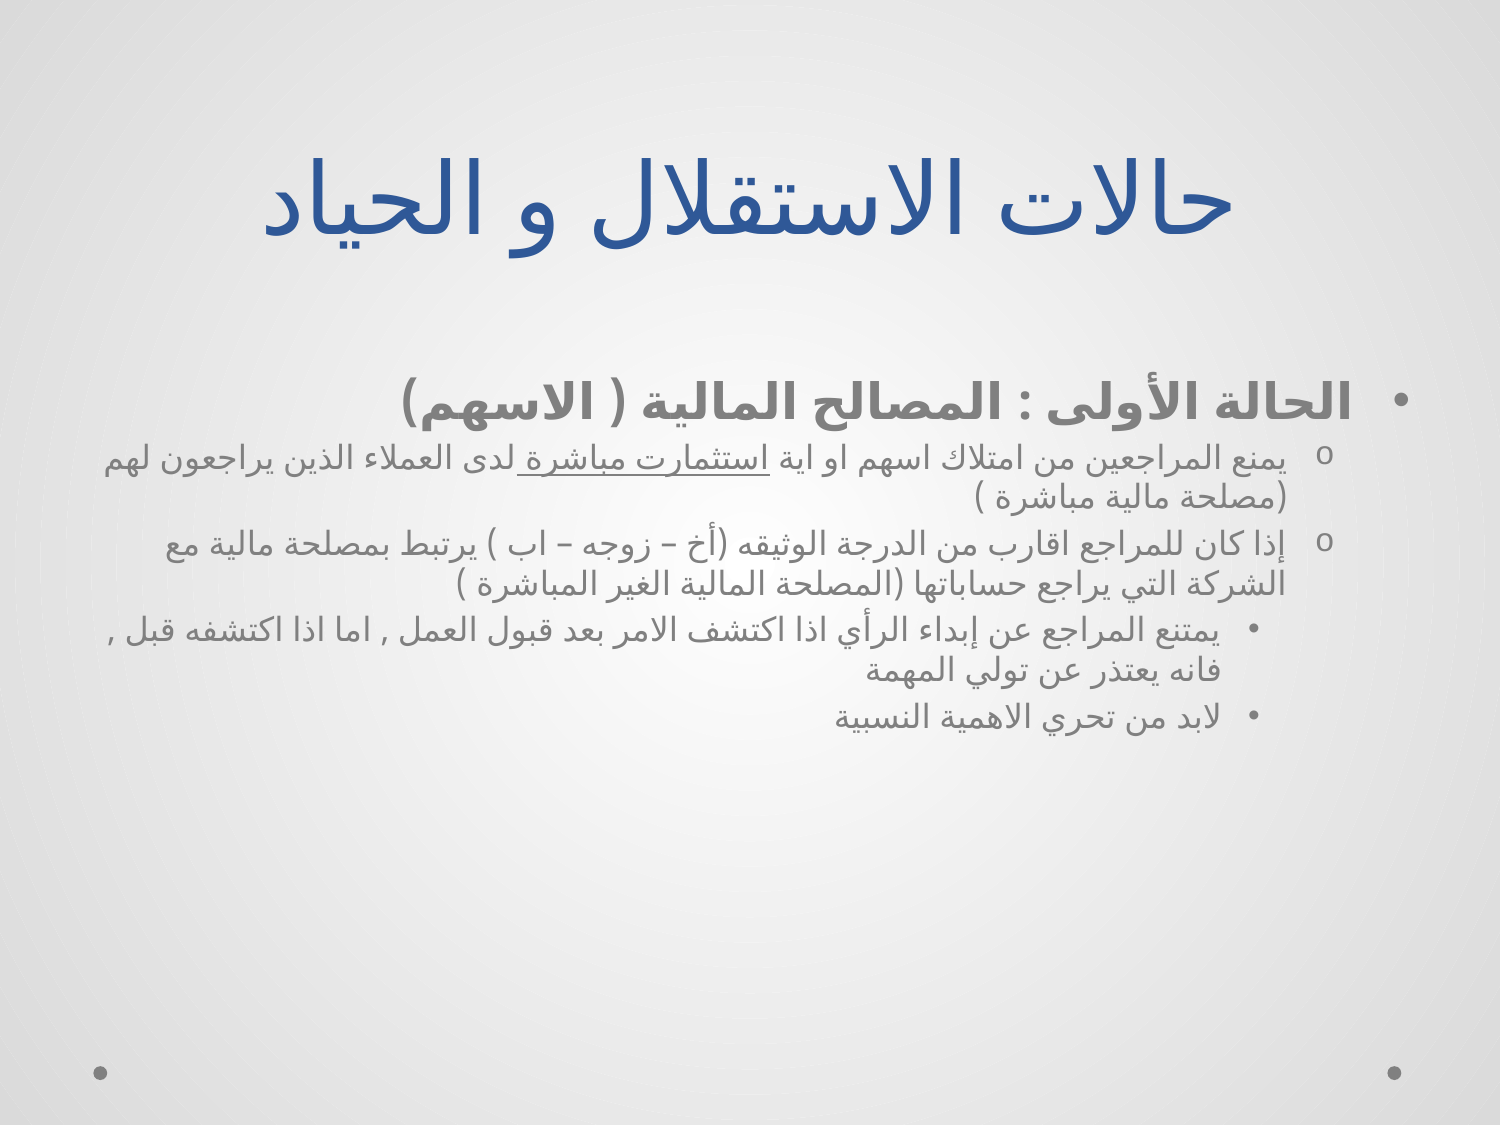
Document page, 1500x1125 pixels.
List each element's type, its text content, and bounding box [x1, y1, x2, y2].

title حالات الاستقلال و الحياد [75, 78, 1425, 263]
list الحالة الأولى : المصالح المالية ( الاسهم) يمنع المراجعين من امتلاك اسهم او اية استثمارت مباشرة لدى العملاء الذين يراجعون لهم (مصلحة مالية مباشرة ) إذا كان للمراجع اقارب من الدرجة الوثيقه (أخ – زوجه – اب ) يرتبط بمصلحة مالية مع الشركة التي يراجع حساباتها (المصلحة المالية الغير المباشرة ) يمتنع المراجع عن إبداء الرأي اذا اكتشف الامر بعد قبول العمل , اما اذا اكتشفه قبل , فانه يعتذر عن تولي المهمة لابد من تحري الاهمية النسبية [75, 361, 1425, 1005]
